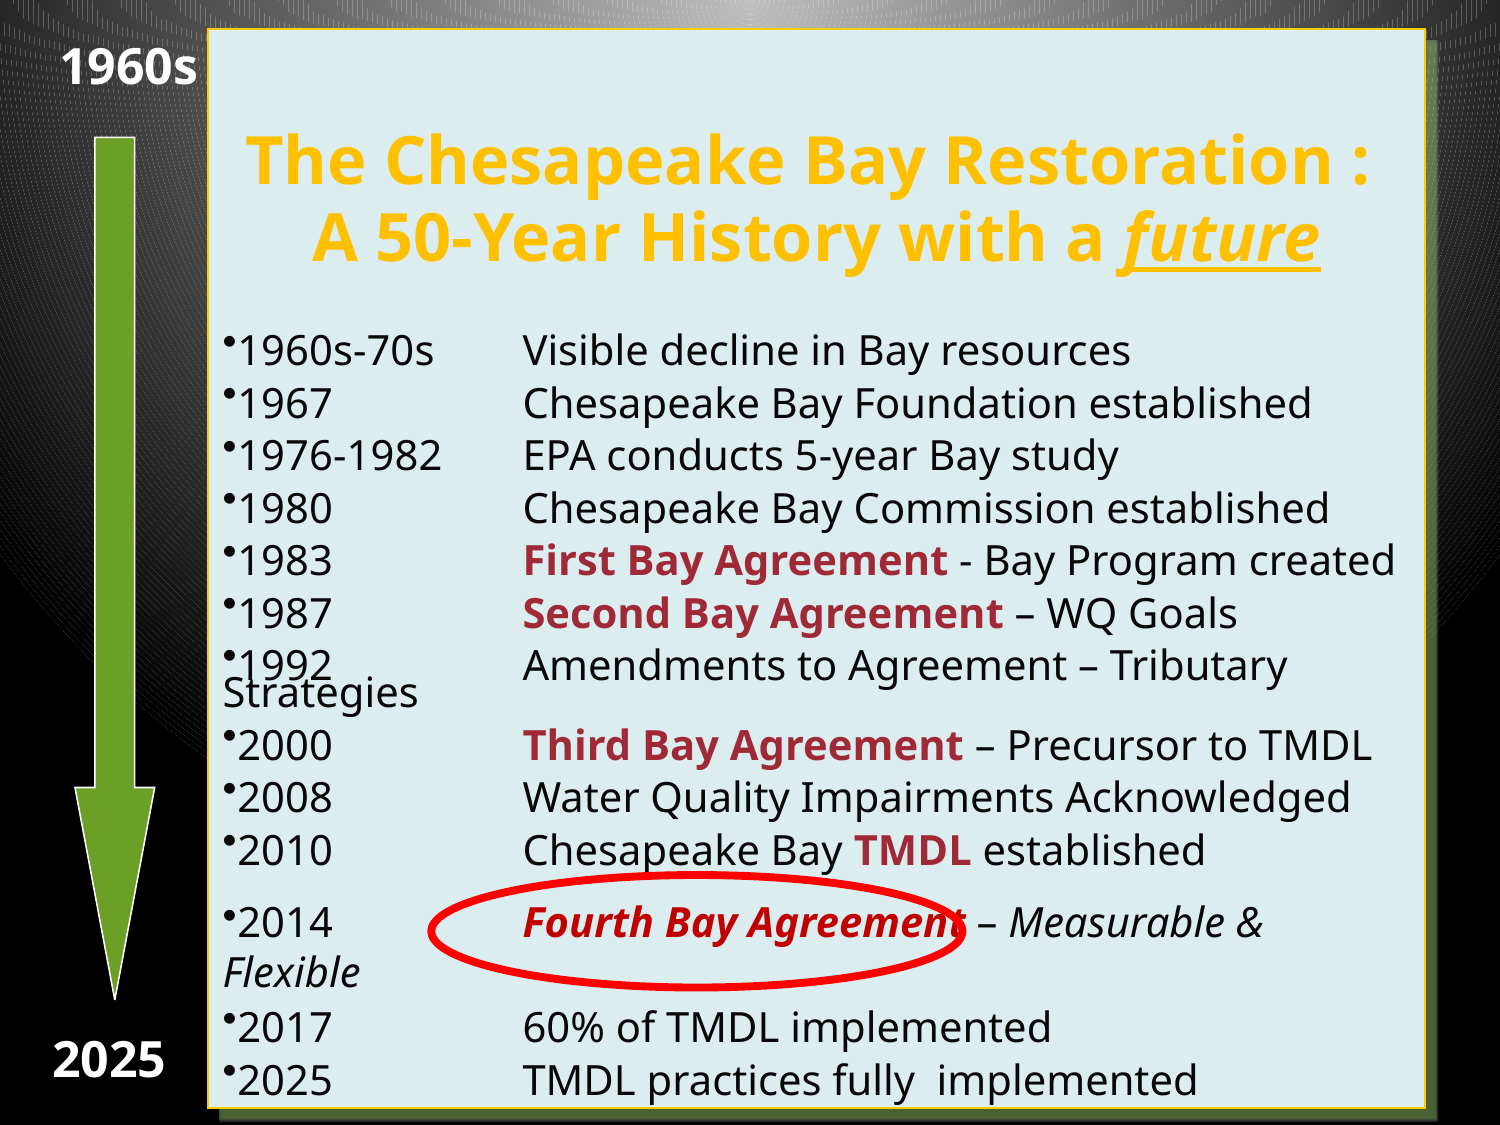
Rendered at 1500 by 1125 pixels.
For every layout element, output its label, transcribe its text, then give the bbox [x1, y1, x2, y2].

text_box [75, 137, 155, 1000]
text_box 2025 [37, 1020, 197, 1096]
text_box 1960s [44, 27, 213, 102]
text_box [427, 871, 967, 992]
text_box The Chesapeake Bay Restoration : A 50-Year History with a future 1960s-70s Visible decline in Bay resources 1967 Chesapeake Bay Foundation established 1976-1982 EPA conducts 5-year Bay study 1980 Chesapeake Bay Commission established 1983 First Bay Agreement - Bay Program created 1987 Second Bay Agreement – WQ Goals 1992 Amendments to Agreement – Tributary Strategies 2000 Third Bay Agreement – Precursor to TMDL 2008 Water Quality Impairments Acknowledged 2010 Chesapeake Bay TMDL established 2014 Fourth Bay Agreement – Measurable & Flexible 2017 60% of TMDL implemented 2025 TMDL practices fully implemented [207, 28, 1425, 1108]
